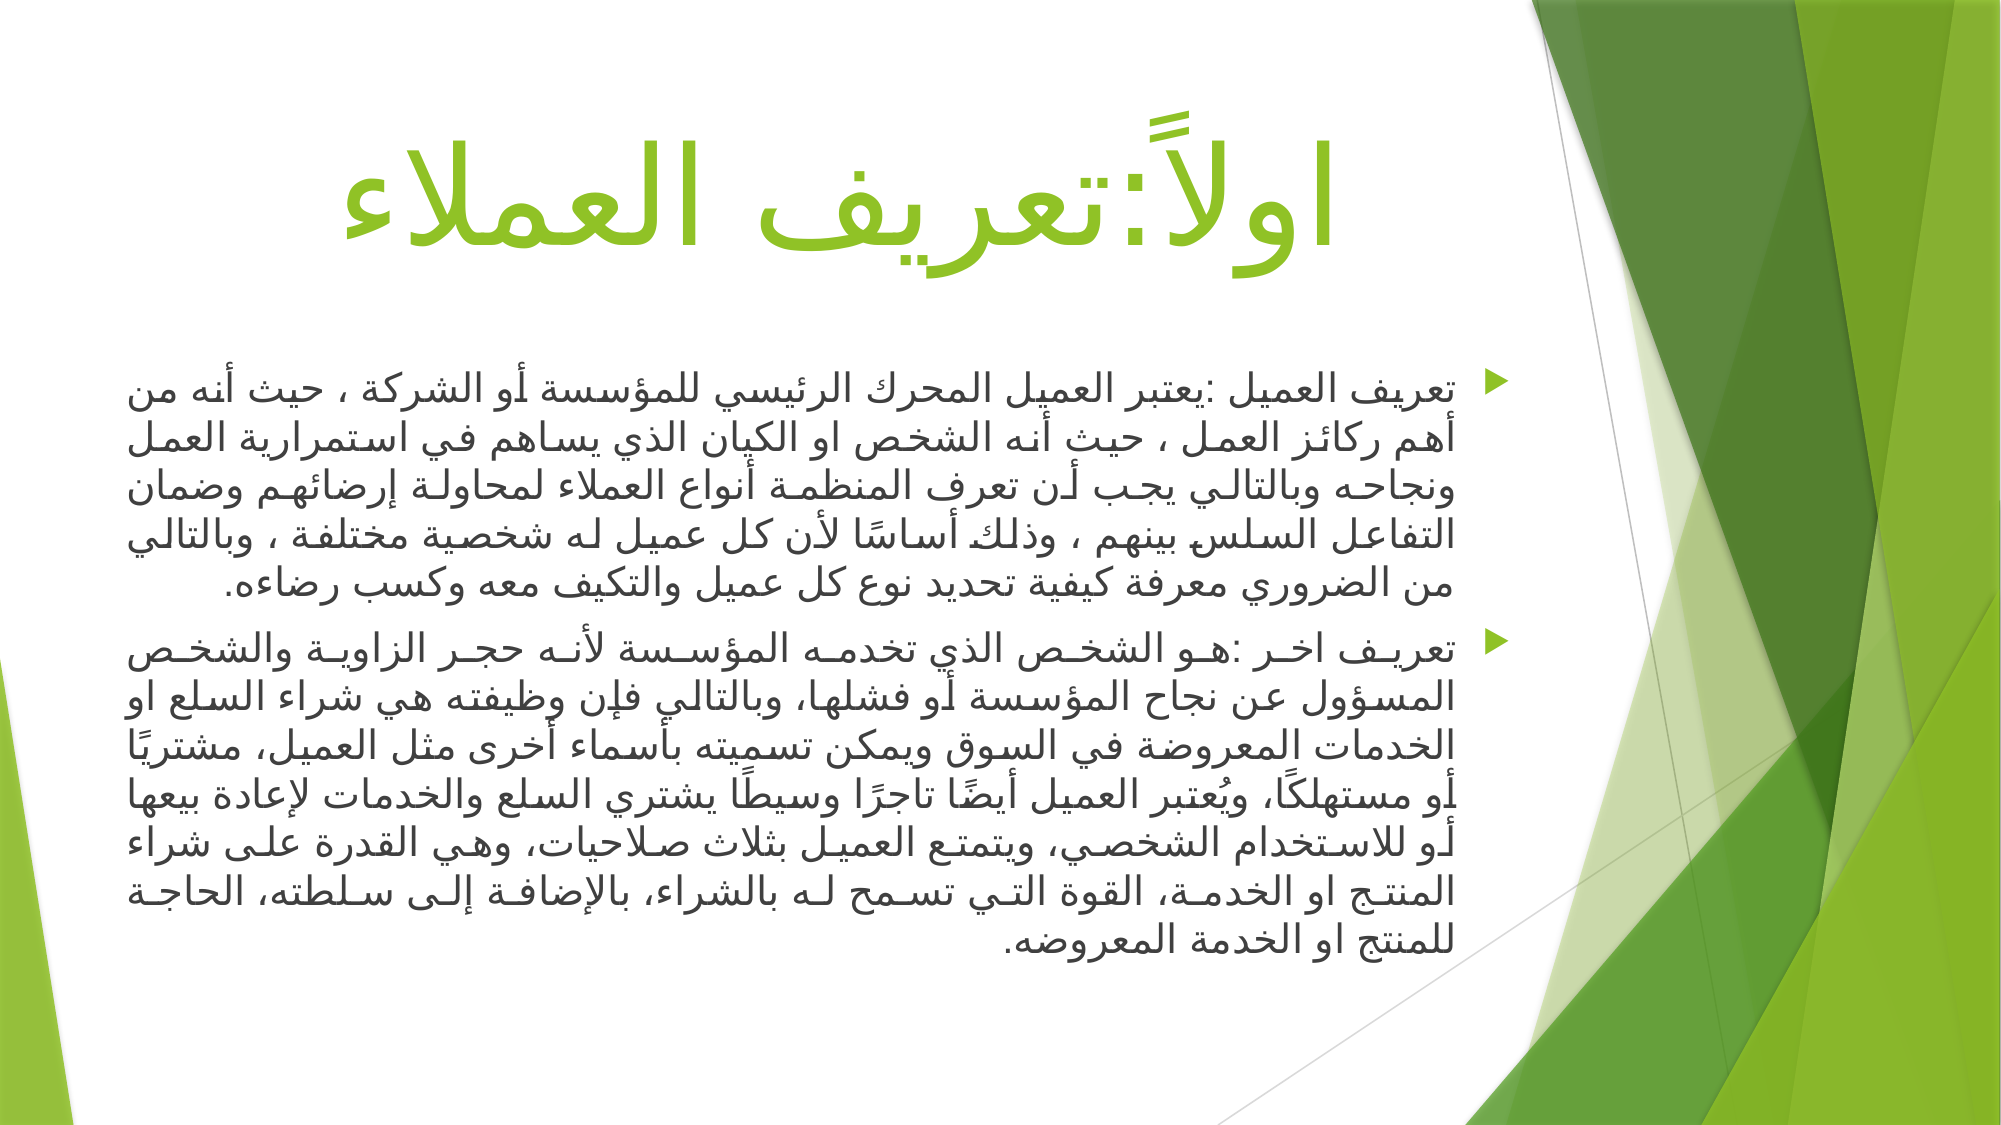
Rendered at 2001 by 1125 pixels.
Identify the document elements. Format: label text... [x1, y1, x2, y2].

title اولاً:تعريف العملاء [111, 99, 1522, 317]
list تعريف العميل :يعتبر العميل المحرك الرئيسي للمؤسسة أو الشركة ، حيث أنه من أهم ركائز العمل ، حيث أنه الشخص او الكيان الذي يساهم في استمرارية العمل ونجاحه وبالتالي يجب أن تعرف المنظمة أنواع العملاء لمحاولة إرضائهم وضمان التفاعل السلس بينهم ، وذلك أساسًا لأن كل عميل له شخصية مختلفة ، وبالتالي من الضروري معرفة كيفية تحديد نوع كل عميل والتكيف معه وكسب رضاءه. تعريف اخر :هو الشخص الذي تخدمه المؤسسة لأنه حجر الزاوية والشخص المسؤول عن نجاح المؤسسة أو فشلها، وبالتالي فإن وظيفته هي شراء السلع او الخدمات المعروضة في السوق ويمكن تسميته بأسماء أخرى مثل العميل، مشتريًا أو مستهلكًا، ويُعتبر العميل أيضًا تاجرًا وسيطًا يشتري السلع والخدمات لإعادة بيعها أو للاستخدام الشخصي، ويتمتع العميل بثلاث صلاحيات، وهي القدرة على شراء المنتج او الخدمة، القوة التي تسمح له بالشراء، بالإضافة إلى سلطته، الحاجة للمنتج او الخدمة المعروضه. [111, 354, 1522, 992]
